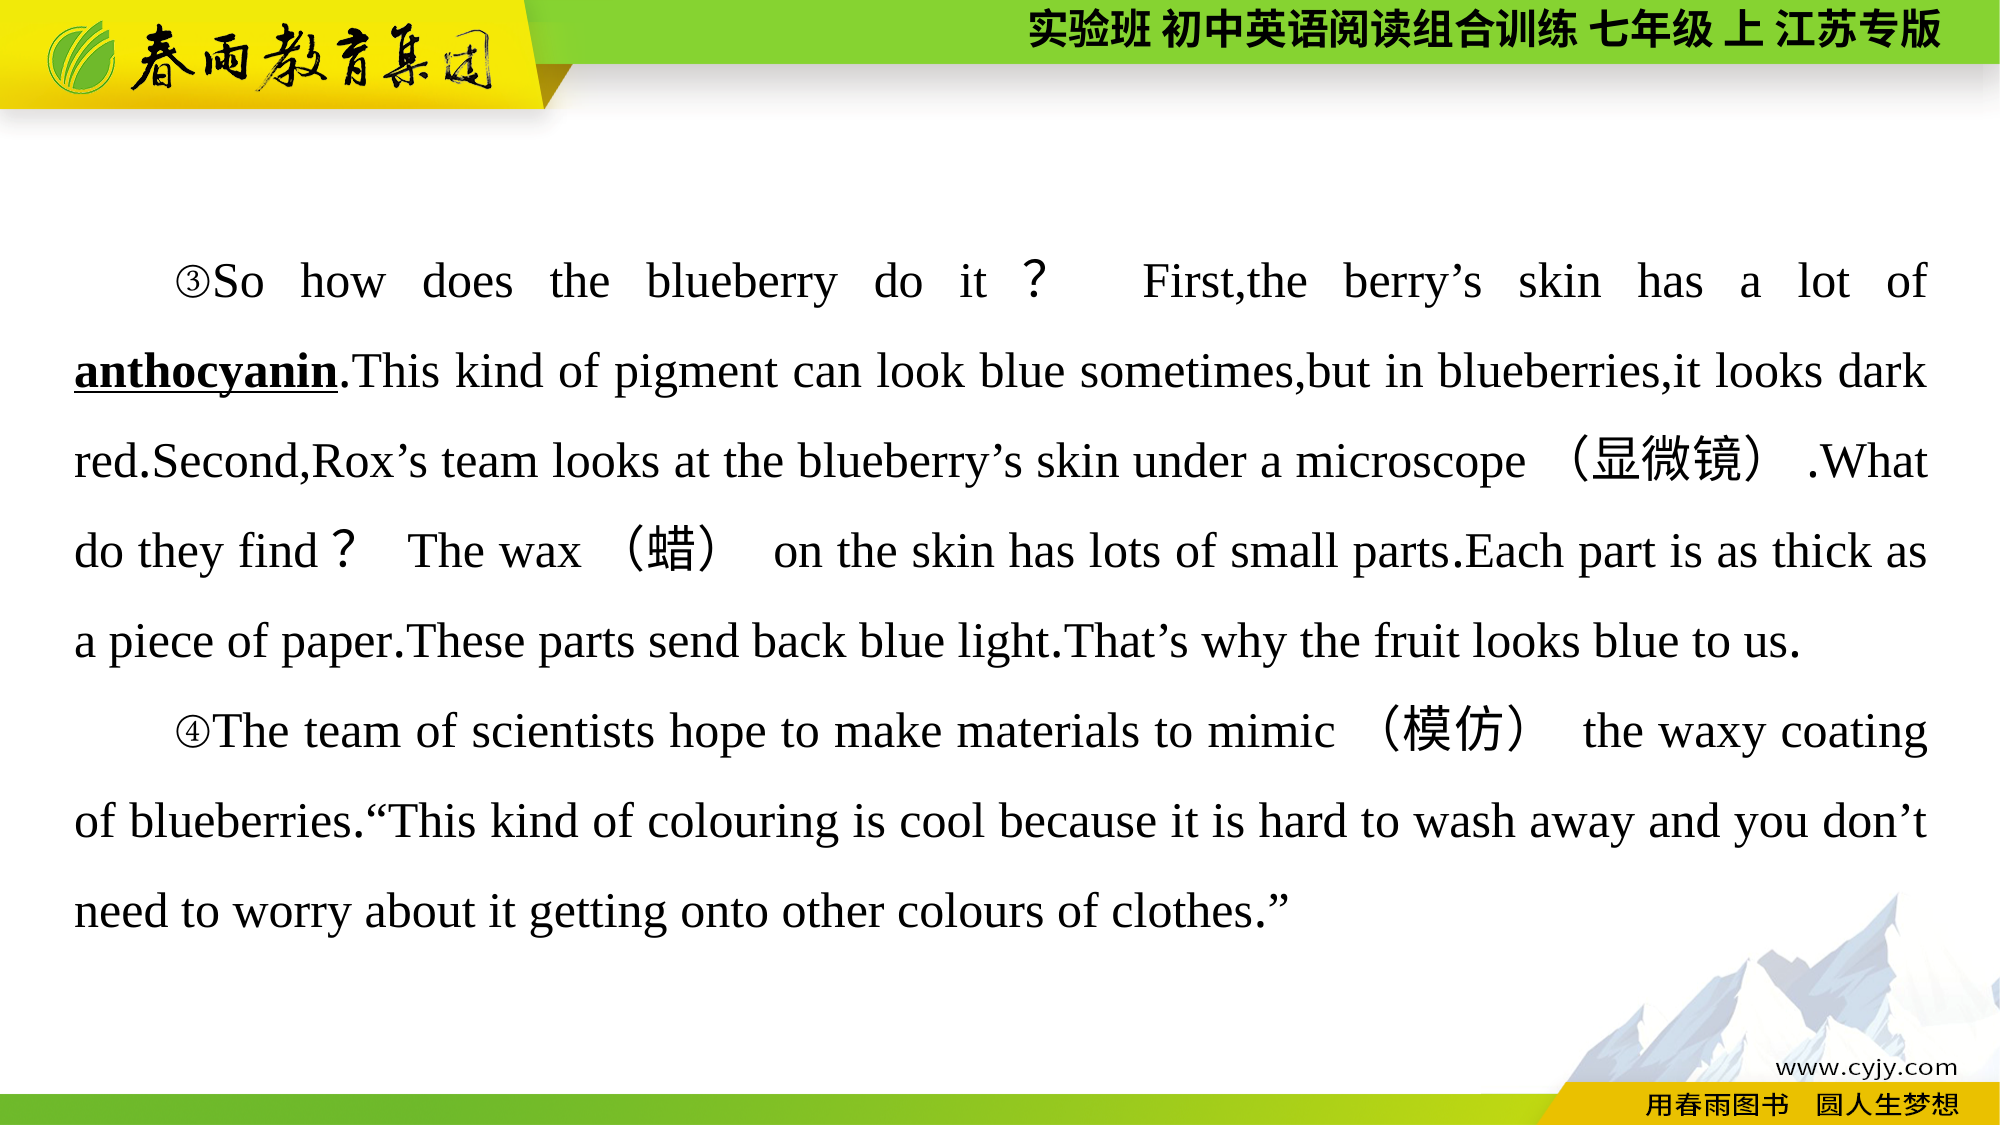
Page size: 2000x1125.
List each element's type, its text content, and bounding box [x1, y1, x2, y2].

picture [0, 0, 2000, 1125]
list ③So how does the blueberry do it？ First,the berry’s skin has a lot of anthocyanin.This kind of pigment can look blue sometimes,but in blueberries,it looks dark red.Second,Rox’s team looks at the blueberry’s skin under a microscope（显微镜）.What do they find？ The wax（蜡） on the skin has lots of small parts.Each part is as thick as a piece of paper.These parts send back blue light.That’s why the fruit looks blue to us. ④The team of scientists hope to make materials to mimic（模仿） the waxy coating of blueberries.“This kind of colouring is cool because it is hard to wash away and you don’t need to worry about it getting onto other colours of clothes.” [59, 210, 1944, 953]
